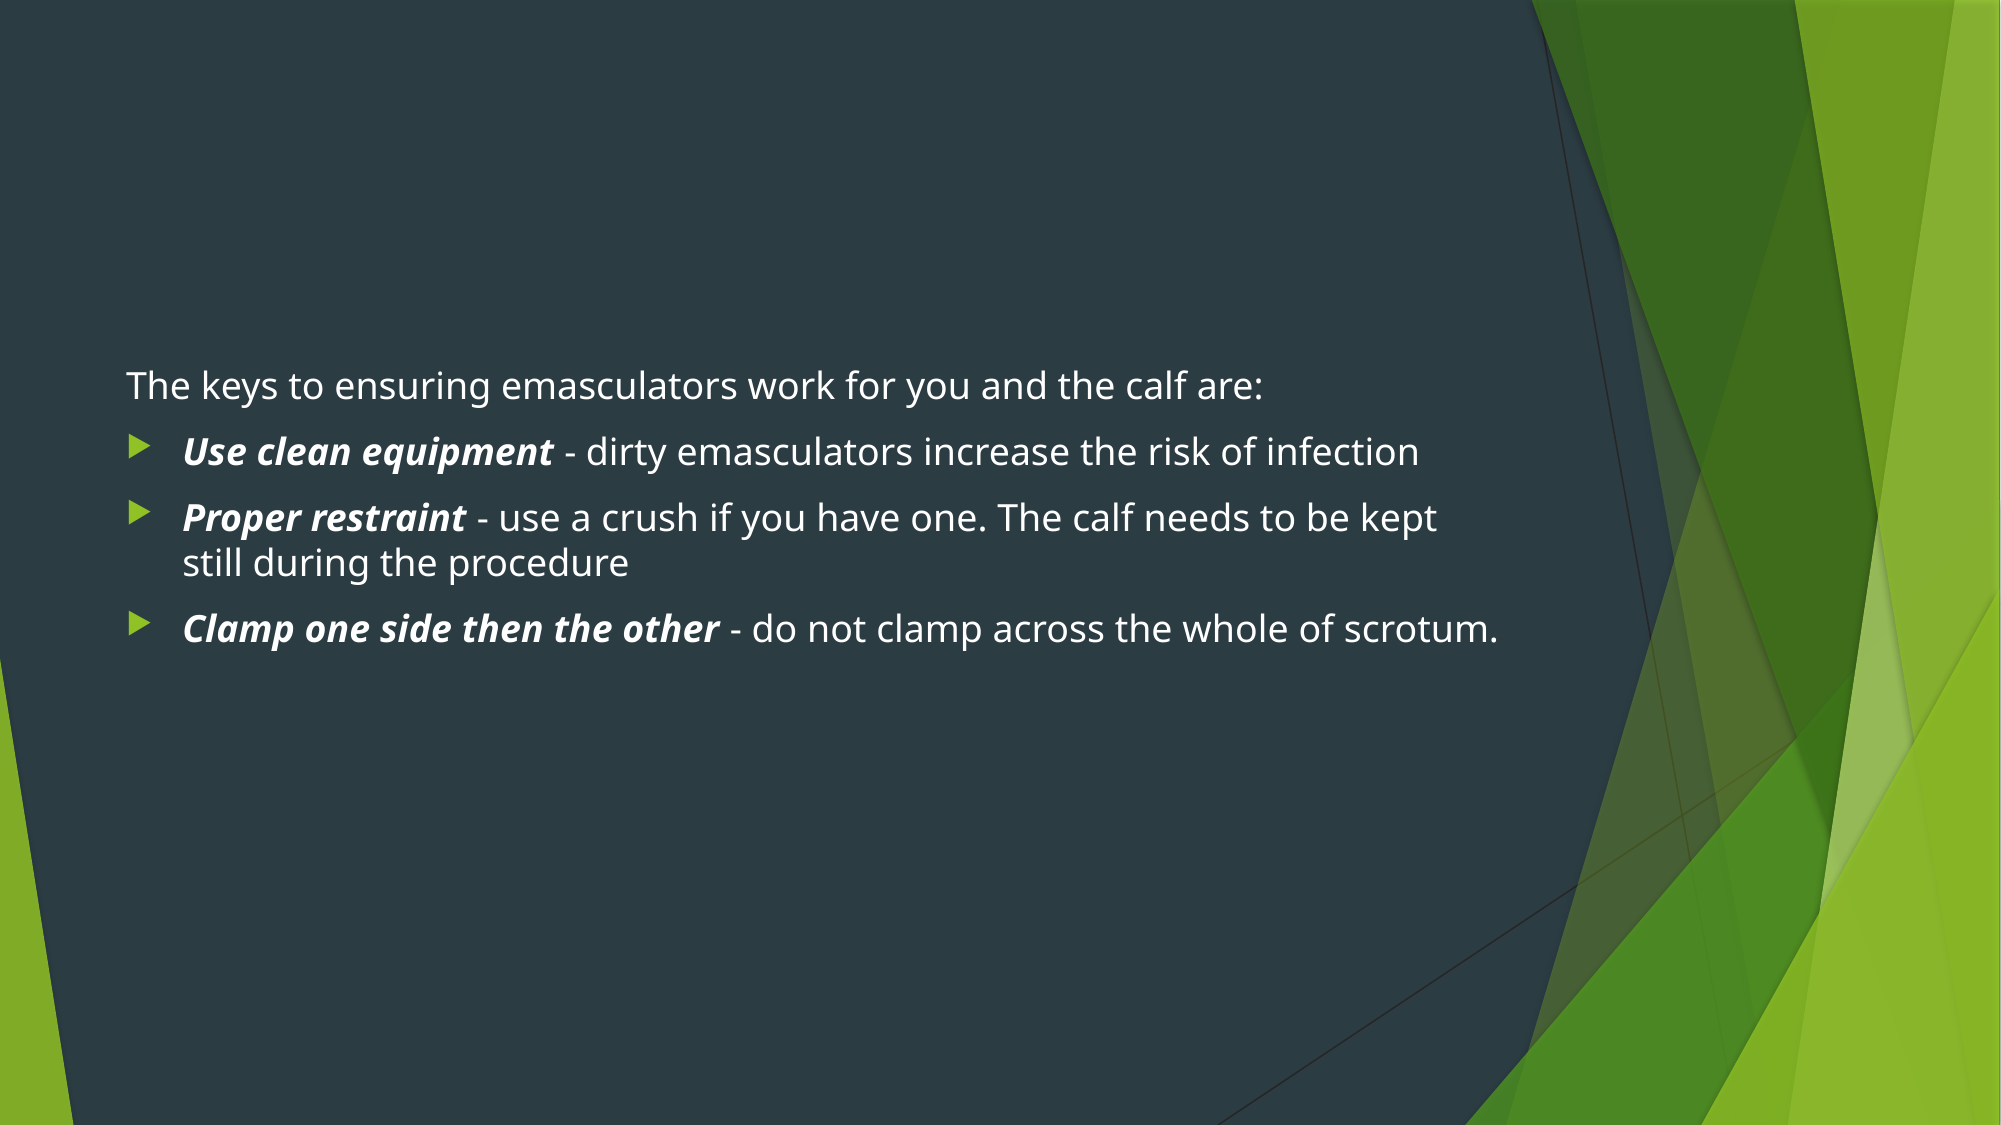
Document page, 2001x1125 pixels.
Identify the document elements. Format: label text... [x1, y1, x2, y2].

list The keys to ensuring emasculators work for you and the calf are: Use clean equipment - dirty emasculators increase the risk of infection Proper restraint - use a crush if you have one. The calf needs to be kept still during the procedure Clamp one side then the other - do not clamp across the whole of scrotum. [111, 354, 1522, 992]
